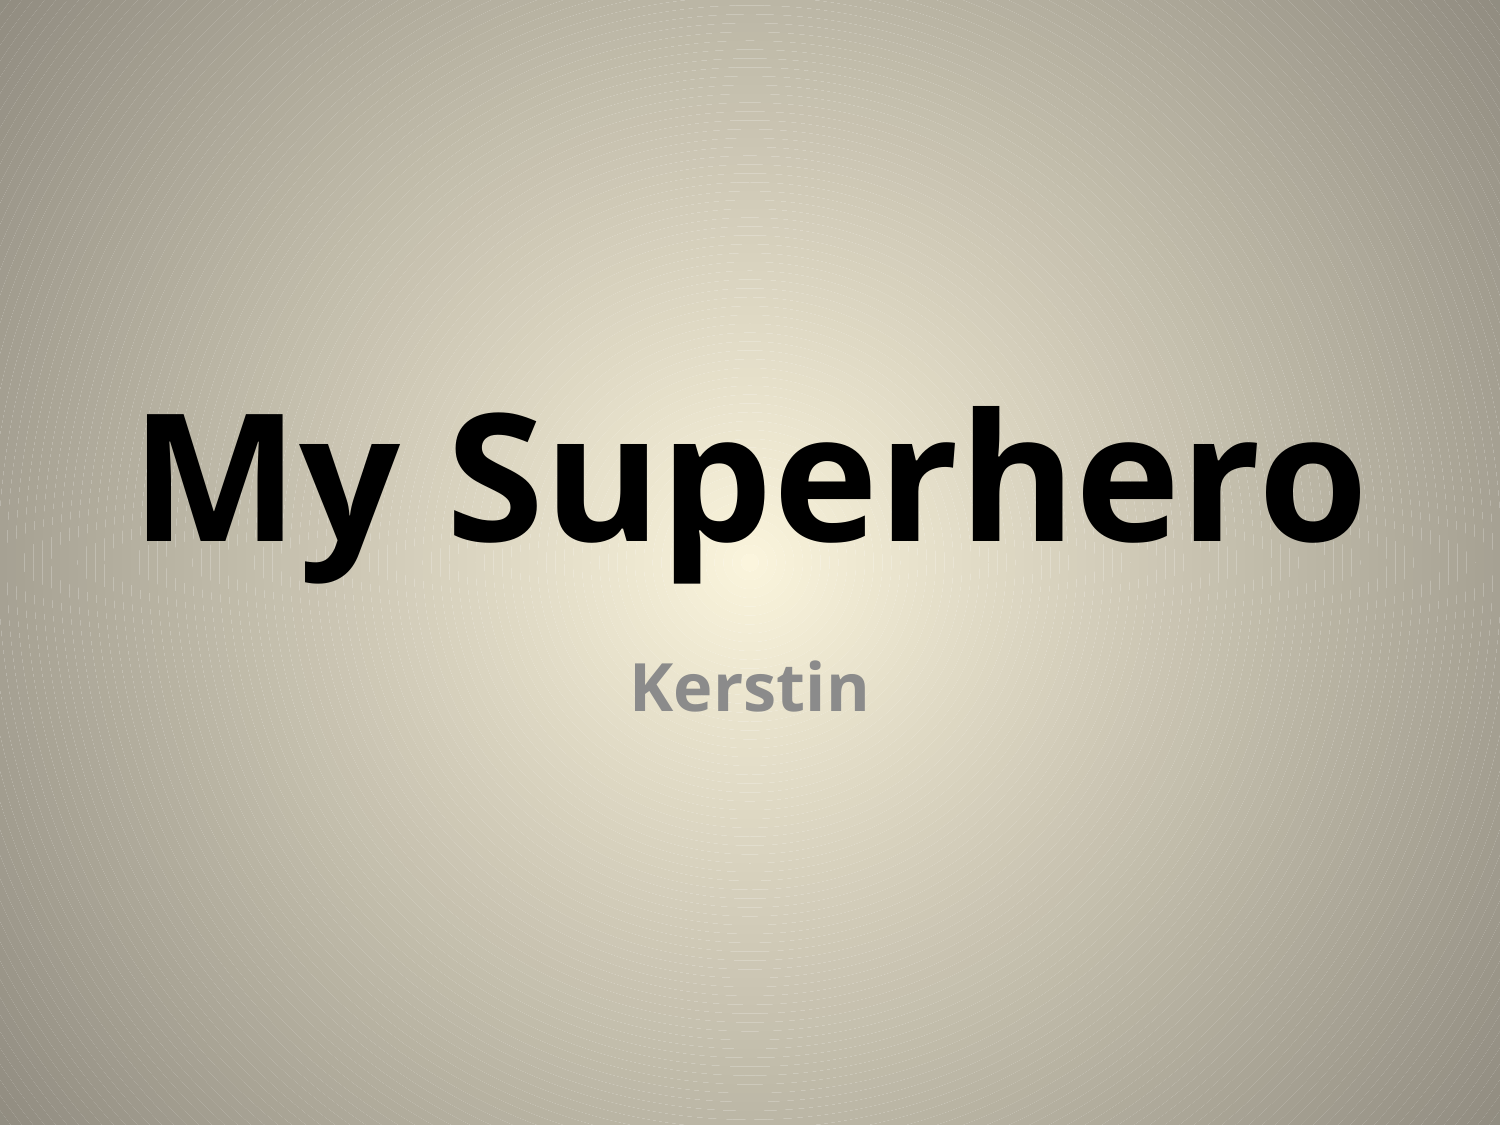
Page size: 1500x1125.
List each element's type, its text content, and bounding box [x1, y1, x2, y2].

title My Superhero [112, 349, 1388, 591]
subtitle Kerstin [225, 637, 1275, 925]
